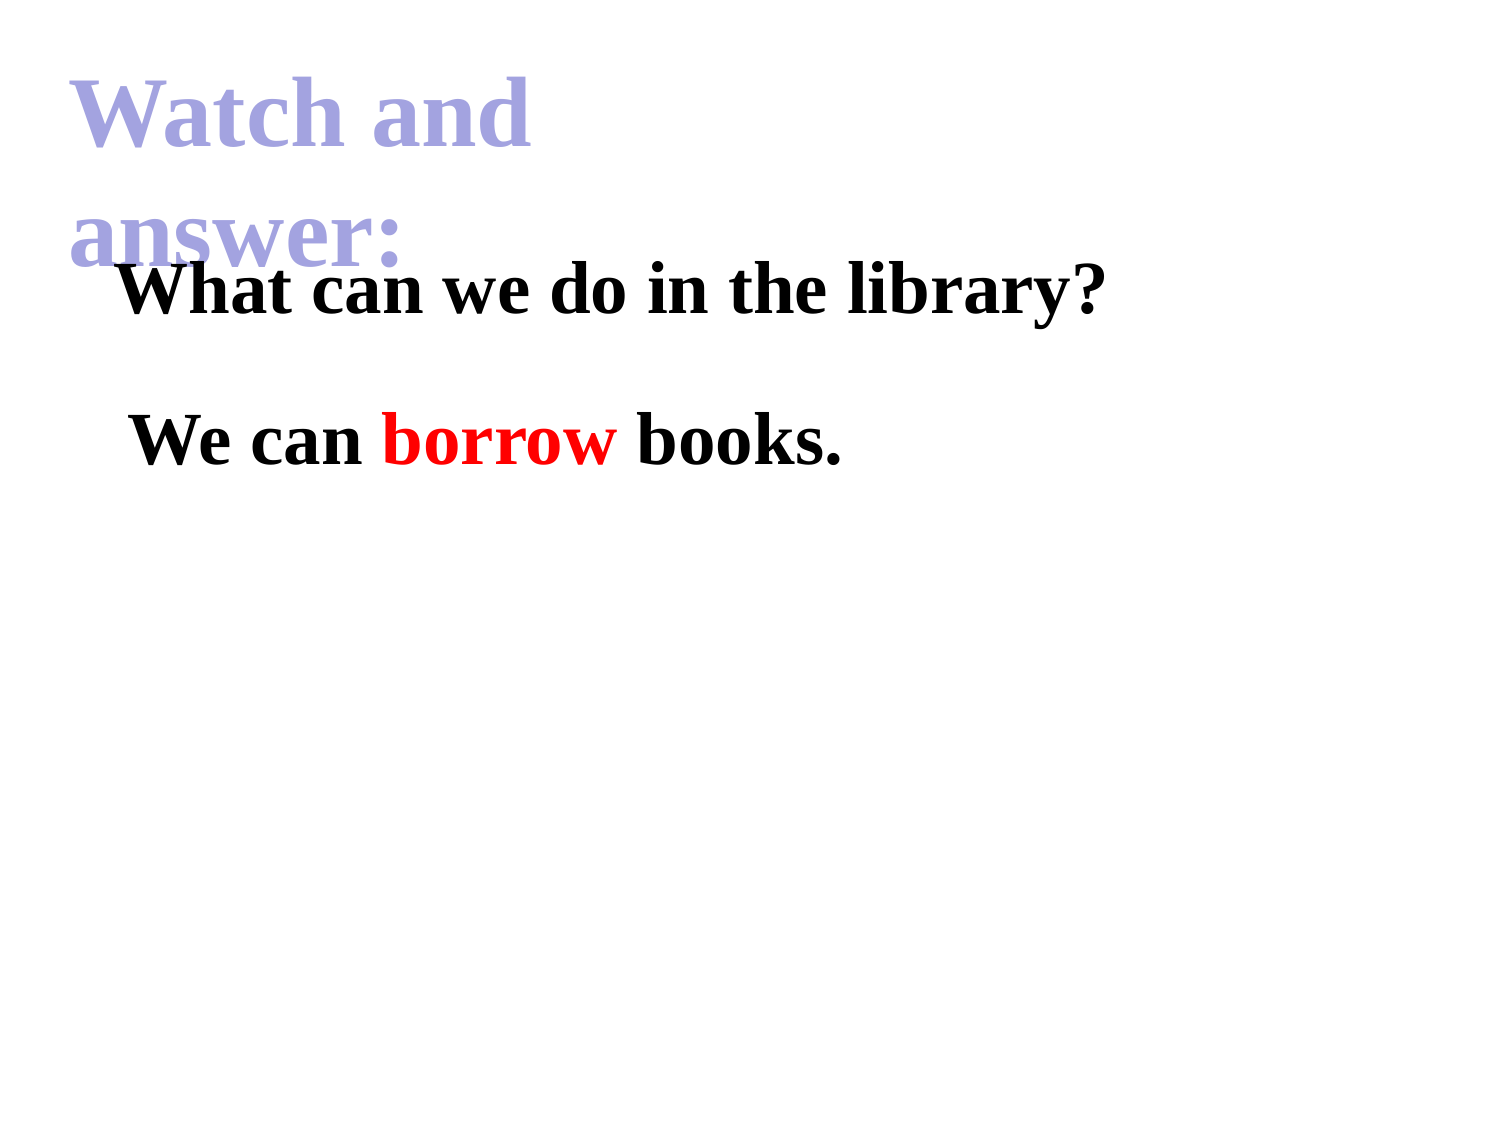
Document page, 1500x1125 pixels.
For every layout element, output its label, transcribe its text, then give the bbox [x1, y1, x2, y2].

text_box Watch and answer: [53, 39, 896, 415]
text_box What can we do in the library? [98, 230, 1187, 336]
text_box We can borrow books. [112, 382, 1022, 487]
